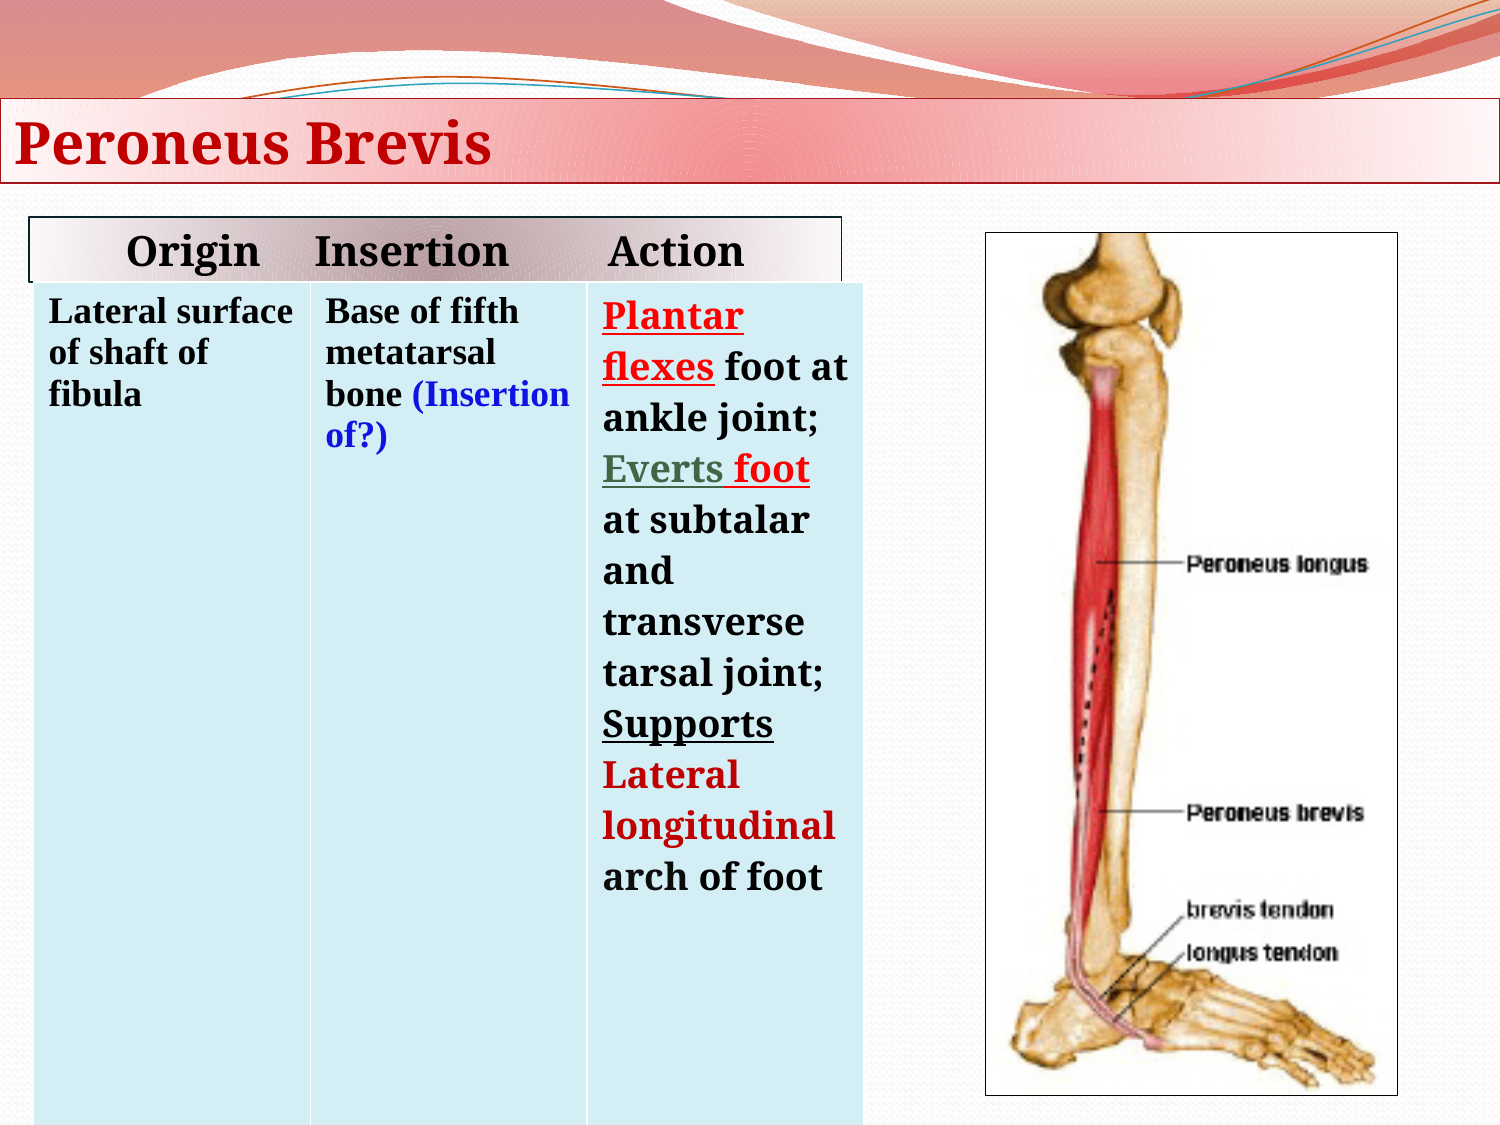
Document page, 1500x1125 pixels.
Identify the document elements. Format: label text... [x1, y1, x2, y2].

table_header Lateral surface of shaft of fibula [34, 283, 310, 1125]
text_box Origin Insertion Action [28, 216, 842, 283]
table_header Plantar flexes foot at ankle joint; Everts foot at subtalar and transverse tarsal joint; Supports Lateral longitudinal arch of foot [588, 283, 863, 1125]
table_header Base of fifth metatarsal bone (Insertion of?) [311, 283, 586, 1125]
picture [985, 231, 1399, 1097]
text_box Peroneus Brevis [0, 98, 1500, 184]
